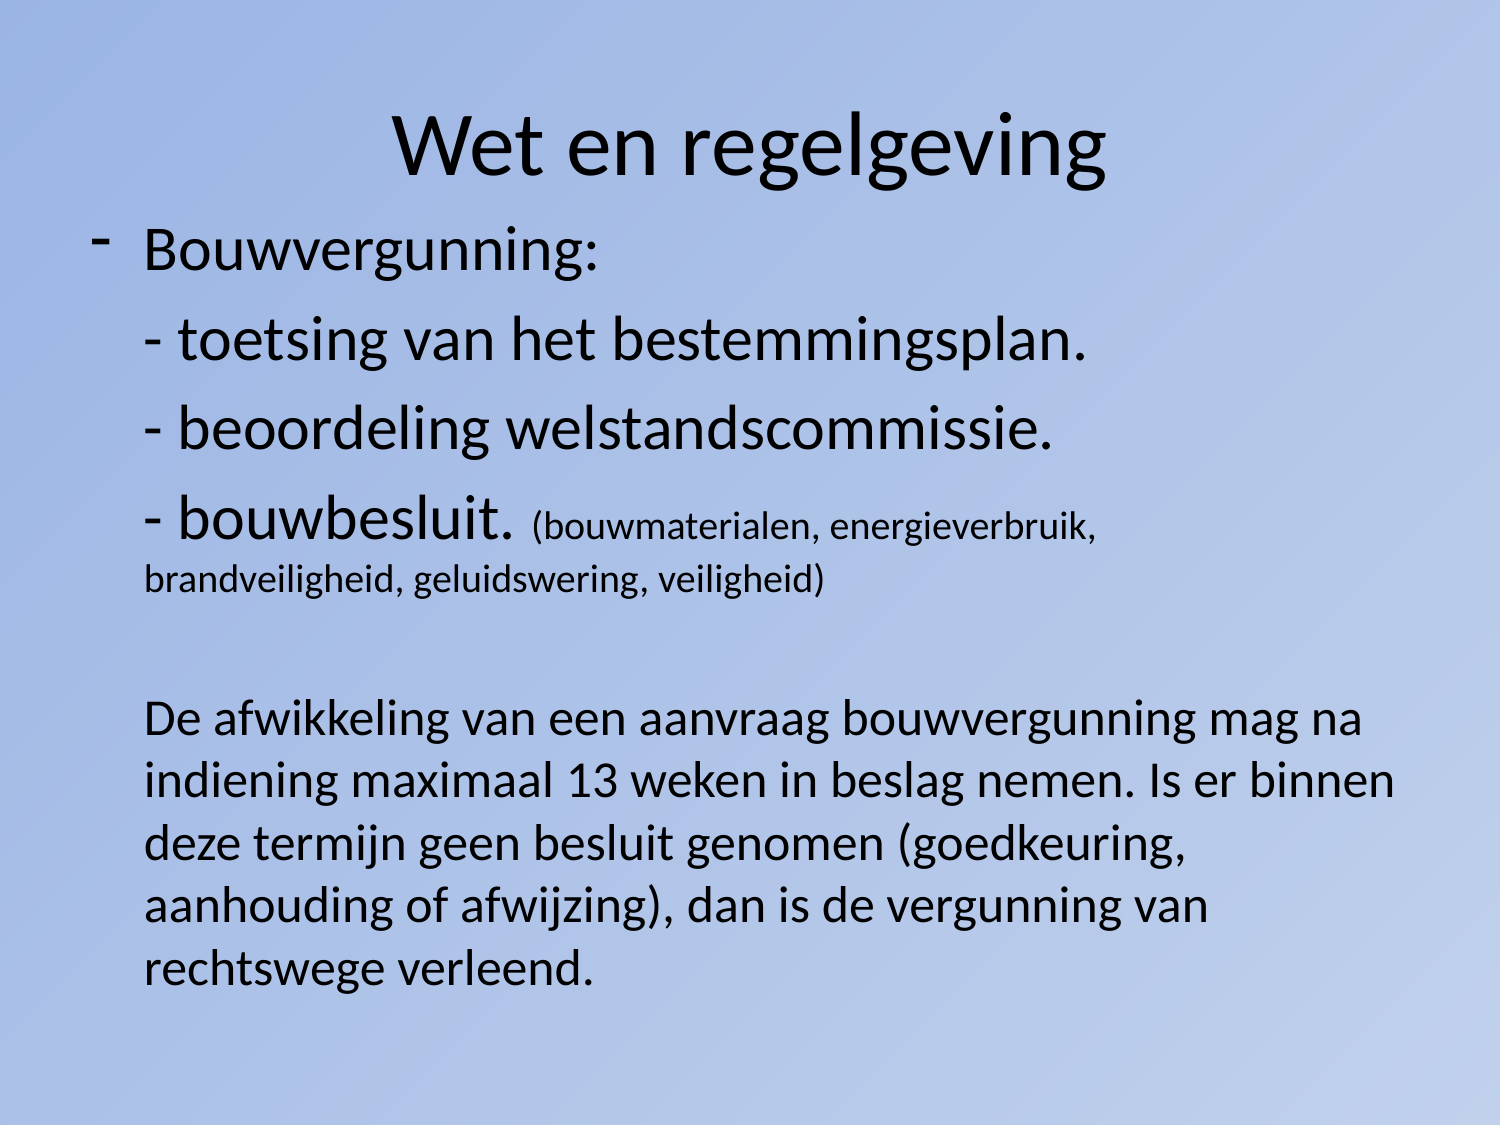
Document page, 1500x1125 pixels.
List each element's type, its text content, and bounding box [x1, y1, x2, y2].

title Wet en regelgeving [75, 45, 1425, 199]
list Bouwvergunning: - toetsing van het bestemmingsplan. - beoordeling welstandscommissie. - bouwbesluit. (bouwmaterialen, energieverbruik, brandveiligheid, geluidswering, veiligheid) De afwikkeling van een aanvraag bouwvergunning mag na indiening maximaal 13 weken in beslag nemen. Is er binnen deze termijn geen besluit genomen (goedkeuring, aanhouding of afwijzing), dan is de vergunning van rechtswege verleend. [75, 199, 1425, 1005]
